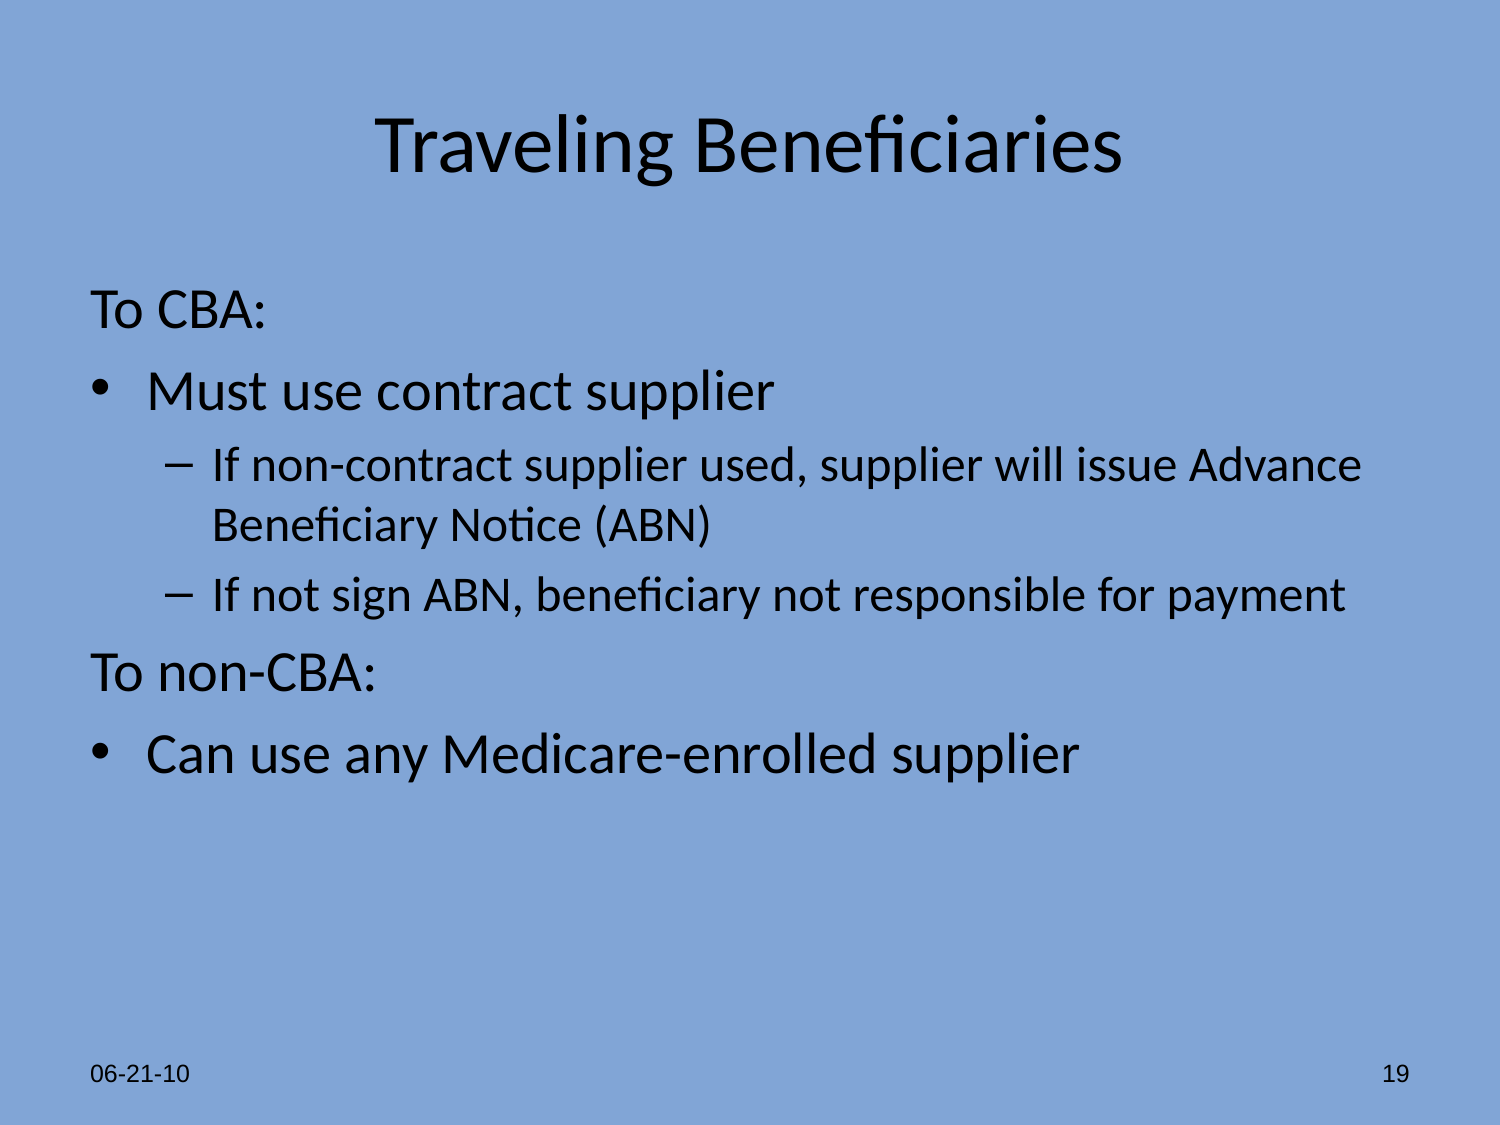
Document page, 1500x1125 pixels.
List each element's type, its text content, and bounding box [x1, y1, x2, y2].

title Traveling Beneficiaries [74, 44, 1426, 233]
slide_number 19 [1074, 1042, 1425, 1103]
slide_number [75, 1042, 425, 1103]
list To CBA: Must use contract supplier If non-contract supplier used, supplier will issue Advance Beneficiary Notice (ABN) If not sign ABN, beneficiary not responsible for payment To non-CBA: Can use any Medicare-enrolled supplier [74, 262, 1426, 1006]
